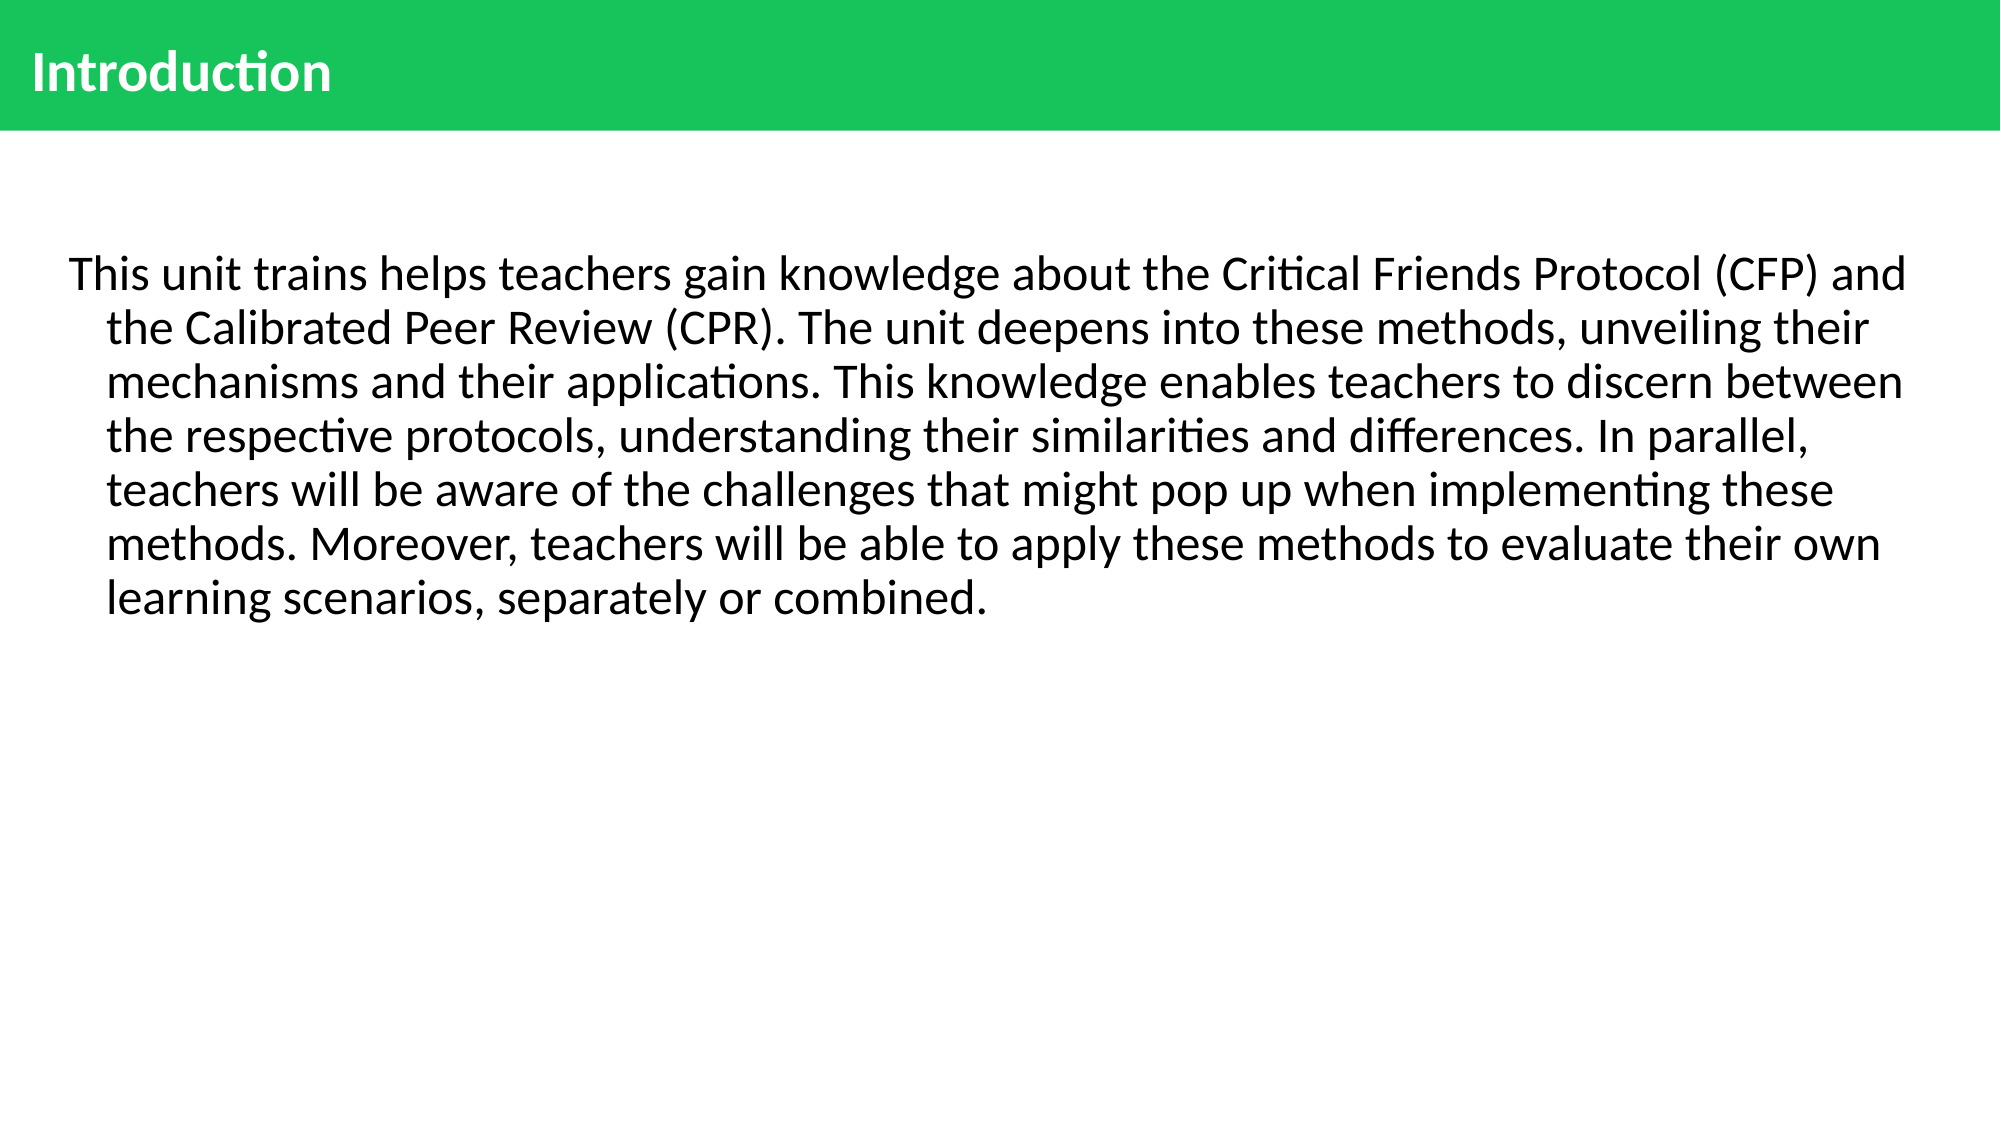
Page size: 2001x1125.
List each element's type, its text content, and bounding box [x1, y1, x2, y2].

list This unit trains helps teachers gain knowledge about the Critical Friends Protocol (CFP) and the Calibrated Peer Review (CPR). The unit deepens into these methods, unveiling their mechanisms and their applications. This knowledge enables teachers to discern between the respective protocols, understanding their similarities and differences. In parallel, teachers will be aware of the challenges that might pop up when implementing these methods. Moreover, teachers will be able to apply these methods to evaluate their own learning scenarios, separately or combined. [16, 239, 1950, 1108]
title Introduction [16, 13, 1976, 131]
